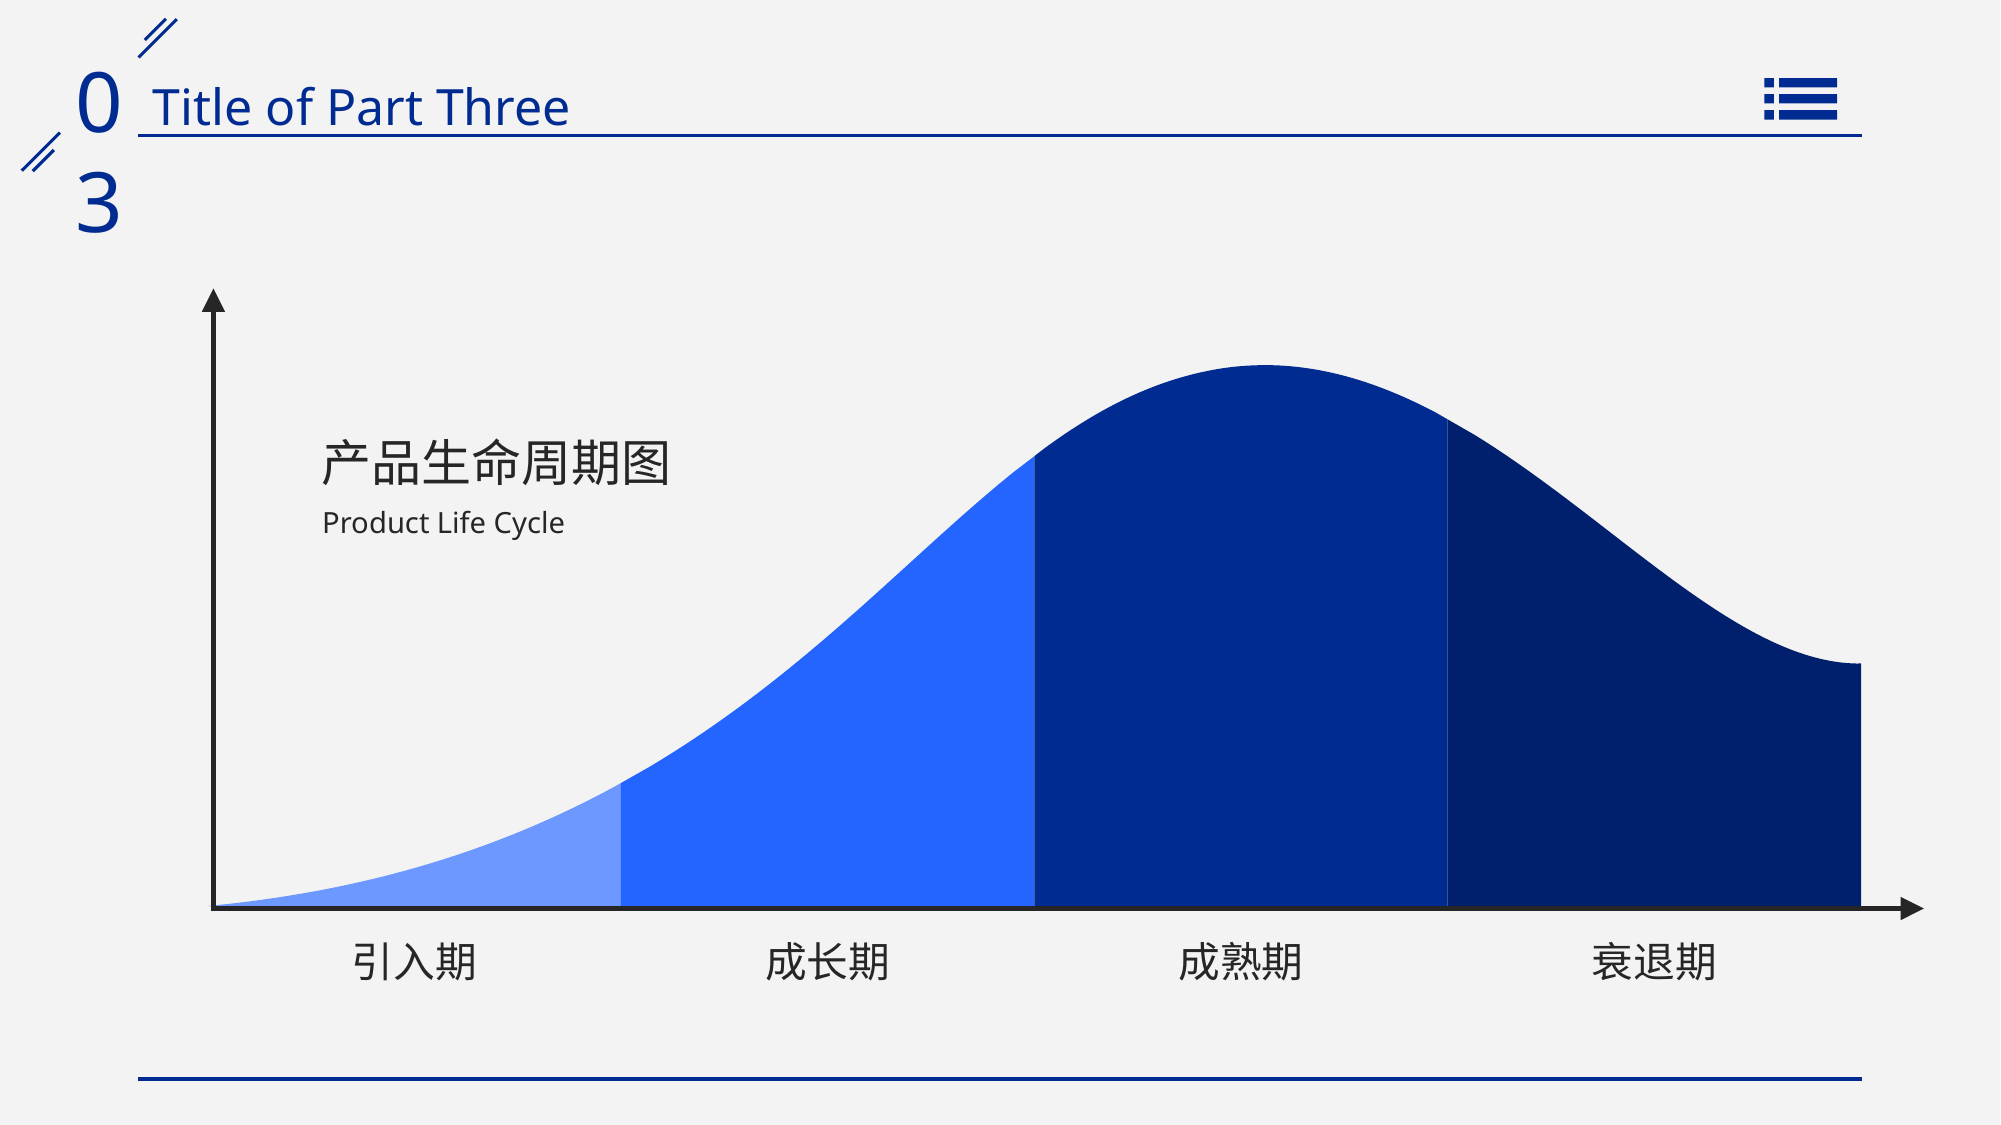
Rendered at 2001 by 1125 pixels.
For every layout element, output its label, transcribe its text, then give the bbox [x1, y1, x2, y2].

text_box 产品生命周期图 [307, 412, 861, 490]
text_box 引入期 [275, 918, 554, 993]
text_box 成熟期 [1102, 918, 1380, 993]
text_box Product Life Cycle [307, 490, 935, 547]
text_box [1446, 417, 1863, 906]
text_box [619, 455, 1033, 906]
text_box 成长期 [688, 918, 967, 993]
text_box [1033, 364, 1446, 906]
text_box 衰退期 [1515, 918, 1794, 993]
